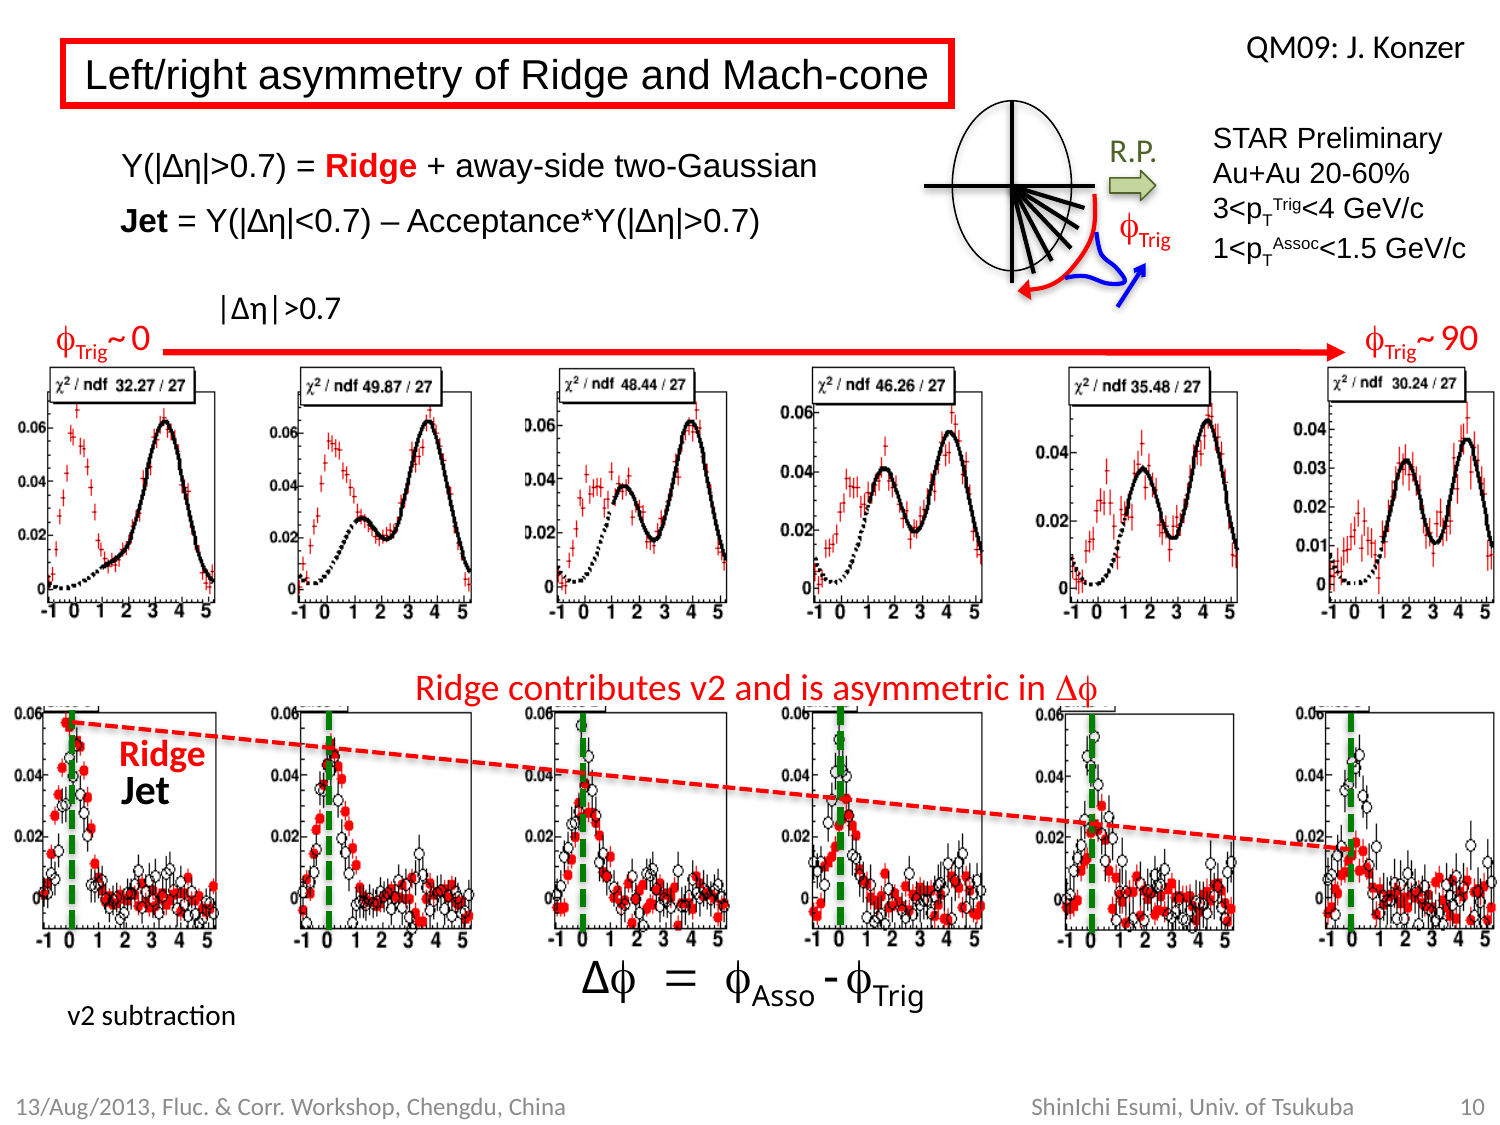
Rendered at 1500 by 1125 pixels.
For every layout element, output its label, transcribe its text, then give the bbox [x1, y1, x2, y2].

slide_number 13/Aug/2013, Fluc. & Corr. Workshop, Chengdu, China [0, 1086, 585, 1125]
text_box Jet = Y(|∆η|<0.7) – Acceptance*Y(|∆η|>0.7) [105, 192, 785, 247]
text_box ∆f = fAsso - fTrig [567, 970, 940, 1020]
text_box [71, 721, 1351, 850]
picture [0, 705, 1500, 962]
text_box Trig~ 0 [41, 305, 166, 362]
text_box Trig~ 90 [1350, 305, 1500, 363]
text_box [924, 100, 1191, 292]
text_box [1117, 262, 1146, 308]
slide_number 10 [1395, 1086, 1500, 1124]
text_box QM09: J. Konzer [1231, 18, 1481, 73]
text_box v2 subtraction [52, 988, 252, 1039]
footer ShinIchi Esumi, Univ. of Tsukuba [1006, 1086, 1380, 1124]
picture [0, 363, 1500, 633]
text_box [162, 346, 1346, 359]
text_box Ridge contributes v2 and is asymmetric in  [400, 656, 1113, 704]
text_box Left/right asymmetry of Ridge and Mach-cone [62, 40, 952, 106]
text_box |∆η|>0.7 [201, 279, 357, 334]
text_box STAR Preliminary Au+Au 20-60% 3<pTTrig<4 GeV/c 1<pTAssoc<1.5 GeV/c [1198, 112, 1496, 277]
text_box Y(|∆η|>0.7) = Ridge + away-side two-Gaussian [106, 136, 919, 192]
